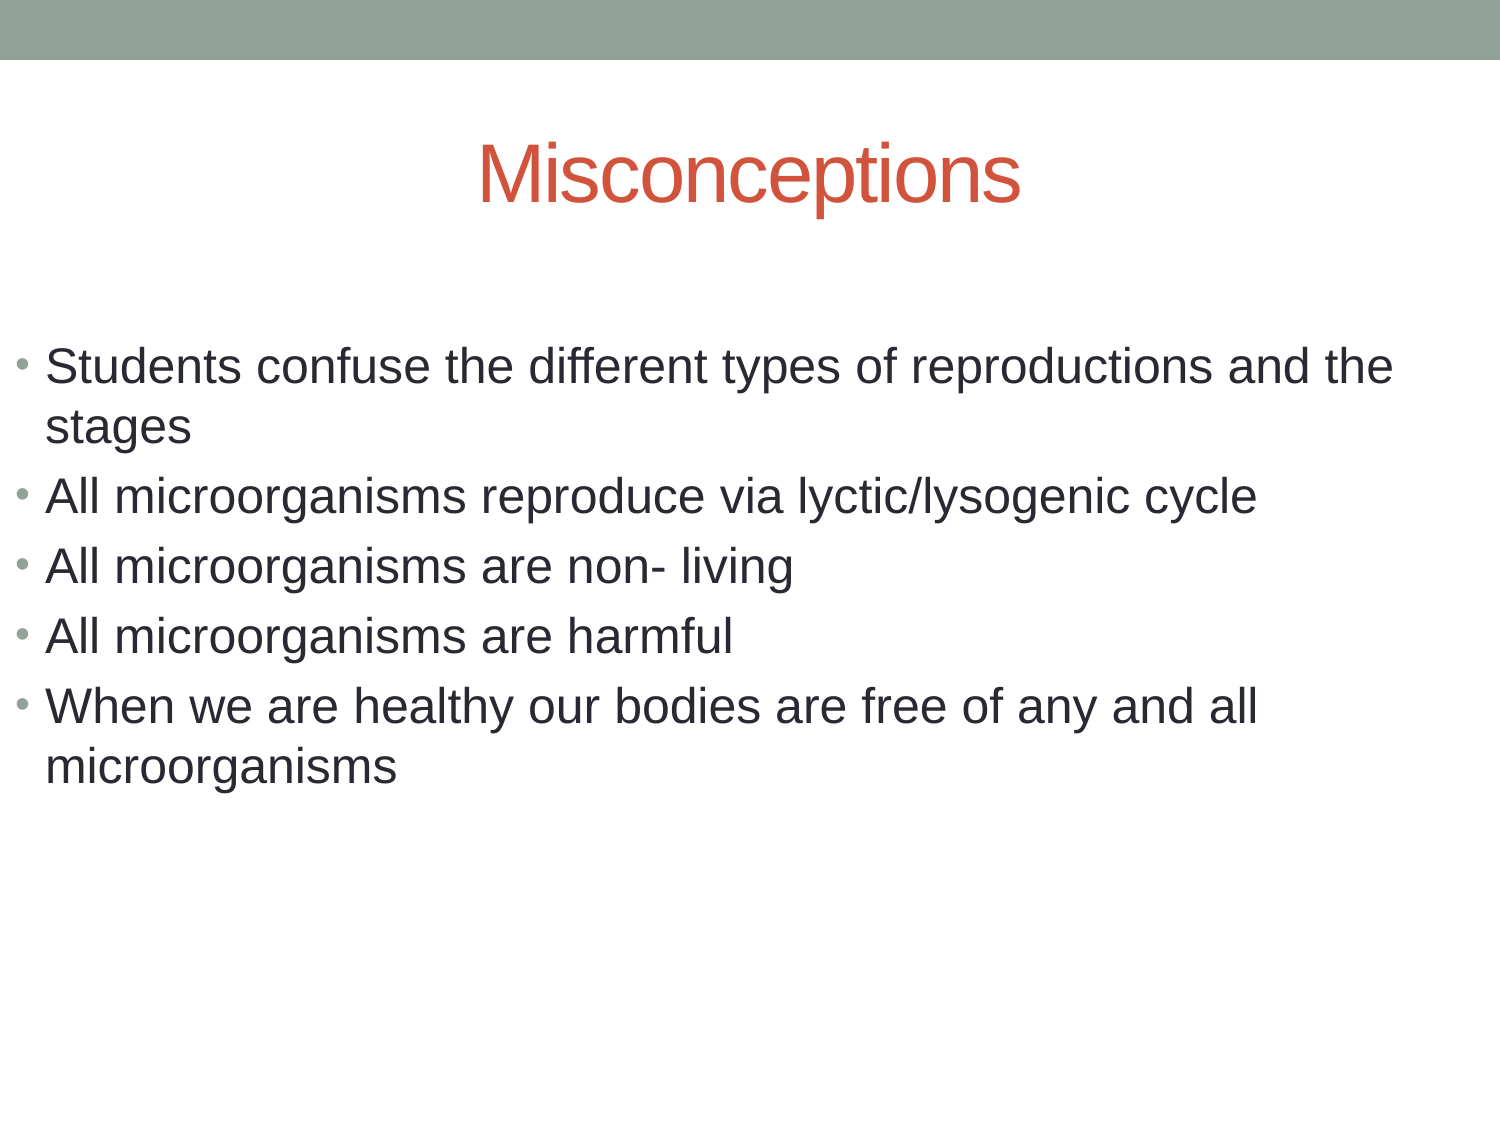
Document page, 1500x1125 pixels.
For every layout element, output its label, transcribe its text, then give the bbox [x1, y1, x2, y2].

title Misconceptions [75, 87, 1425, 250]
list Students confuse the different types of reproductions and the stages All microorganisms reproduce via lyctic/lysogenic cycle All microorganisms are non- living All microorganisms are harmful When we are healthy our bodies are free of any and all microorganisms [0, 326, 1483, 1069]
